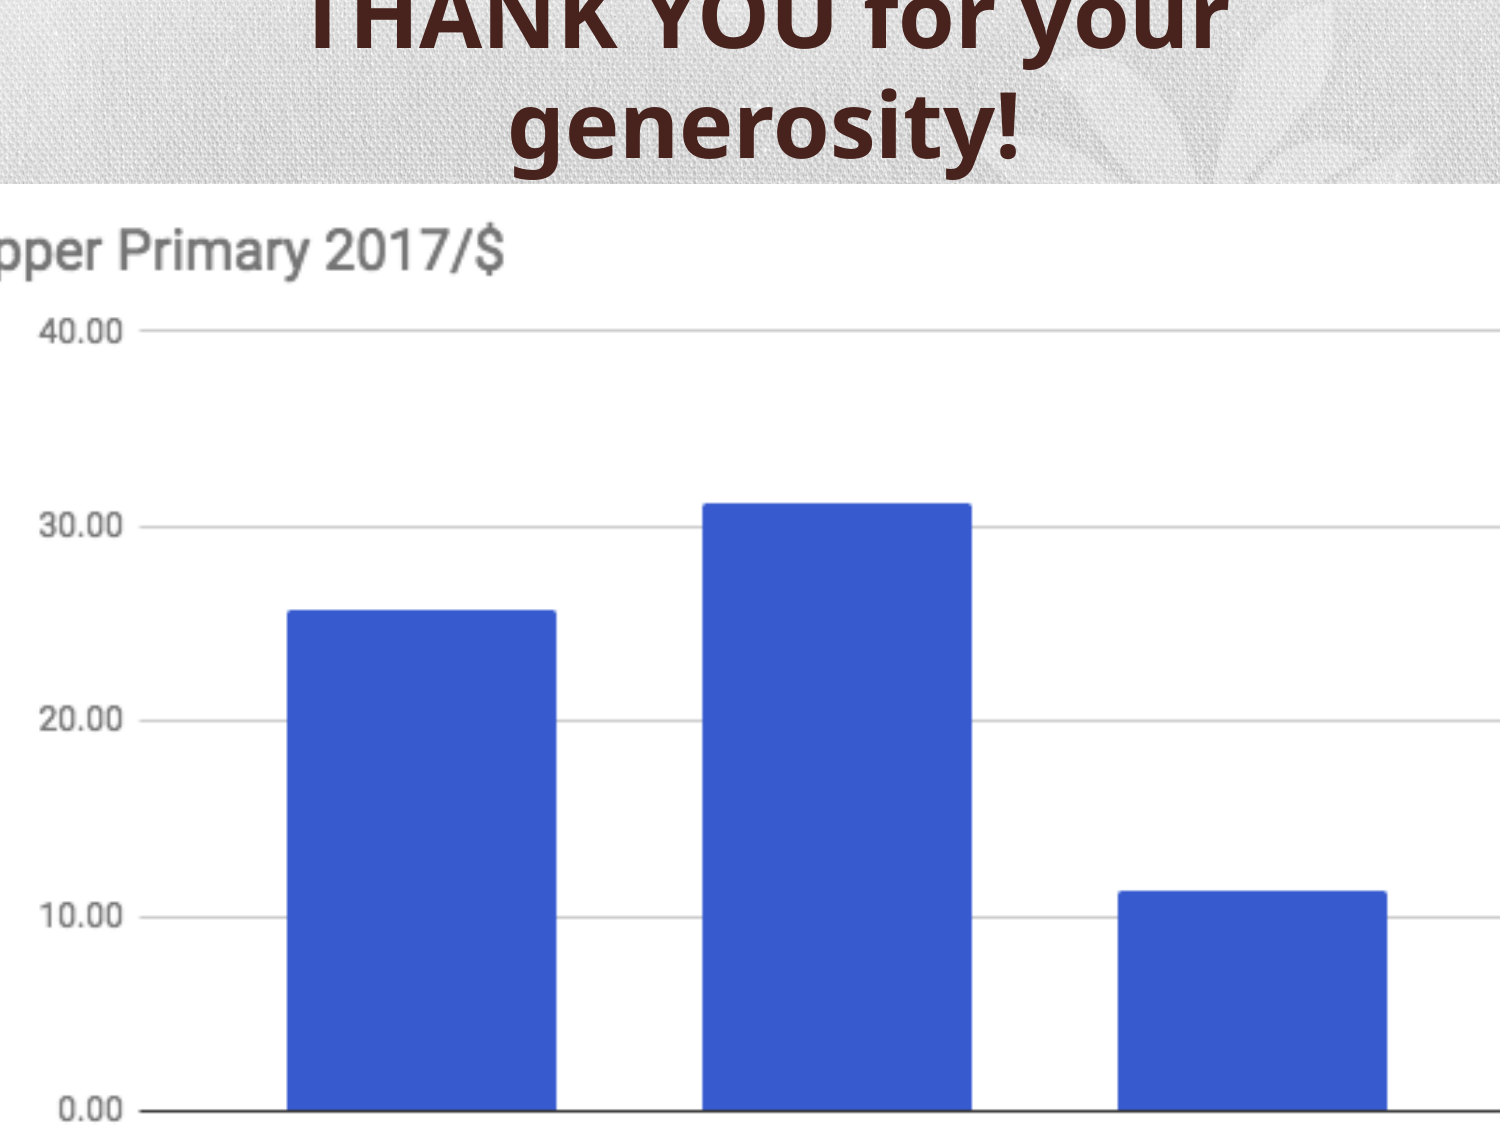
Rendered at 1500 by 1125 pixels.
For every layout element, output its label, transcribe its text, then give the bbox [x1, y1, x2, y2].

picture [0, 184, 1500, 1125]
title THANK YOU for your generosity! [29, 30, 1500, 182]
